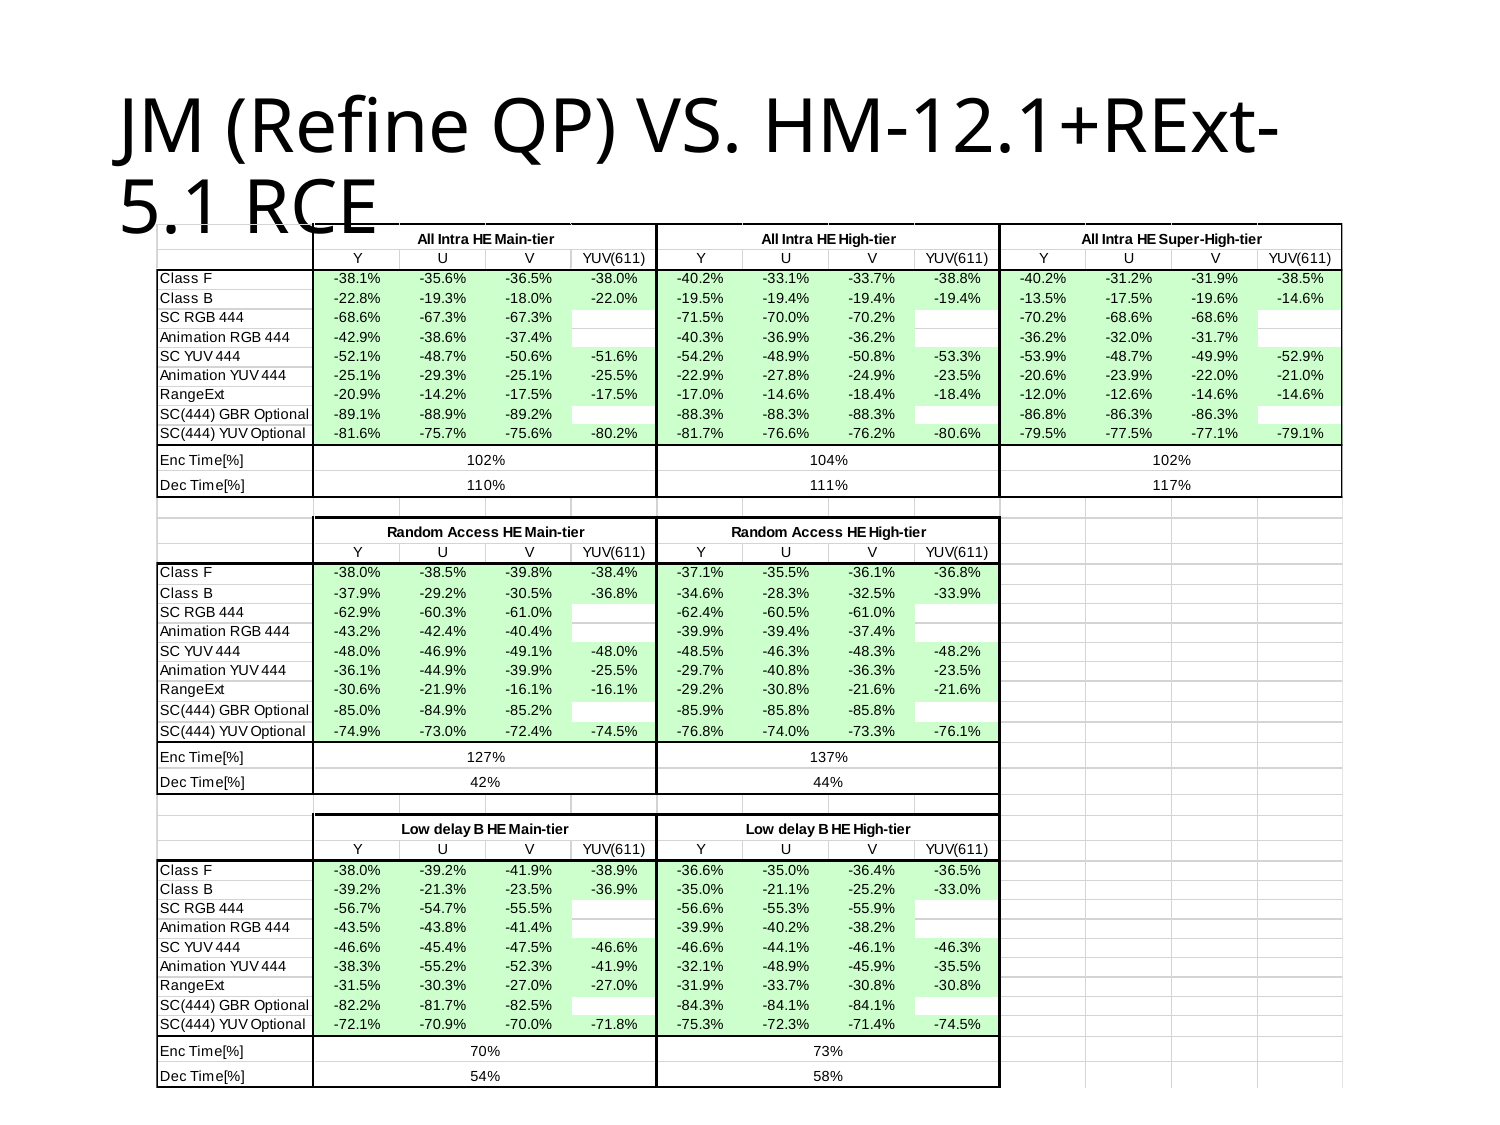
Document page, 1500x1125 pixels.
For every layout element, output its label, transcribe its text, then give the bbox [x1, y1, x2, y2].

title JM (Refine QP) VS. HM-12.1+RExt-5.1 RCE [103, 59, 1397, 278]
picture [156, 223, 1344, 1089]
